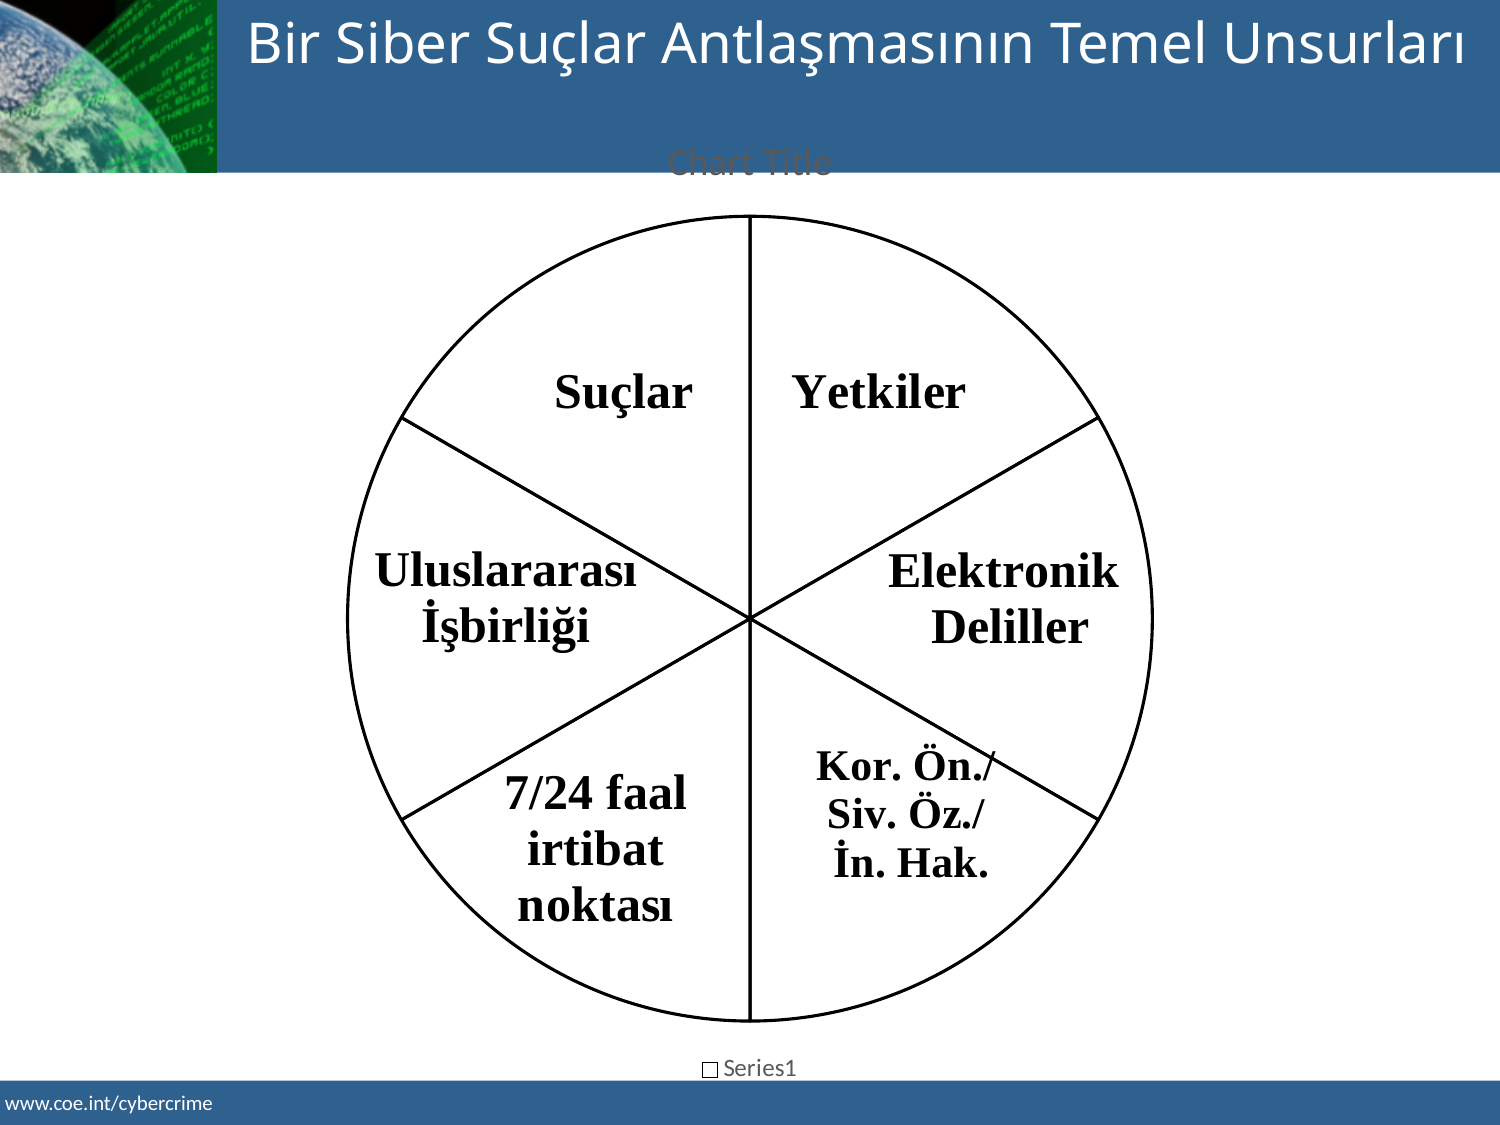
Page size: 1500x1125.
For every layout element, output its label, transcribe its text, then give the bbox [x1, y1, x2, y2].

picture [0, 0, 217, 106]
text_box Bir Siber Suçlar Antlaşmasının Temel Unsurları [230, 0, 1483, 106]
chart [0, 106, 1500, 1089]
